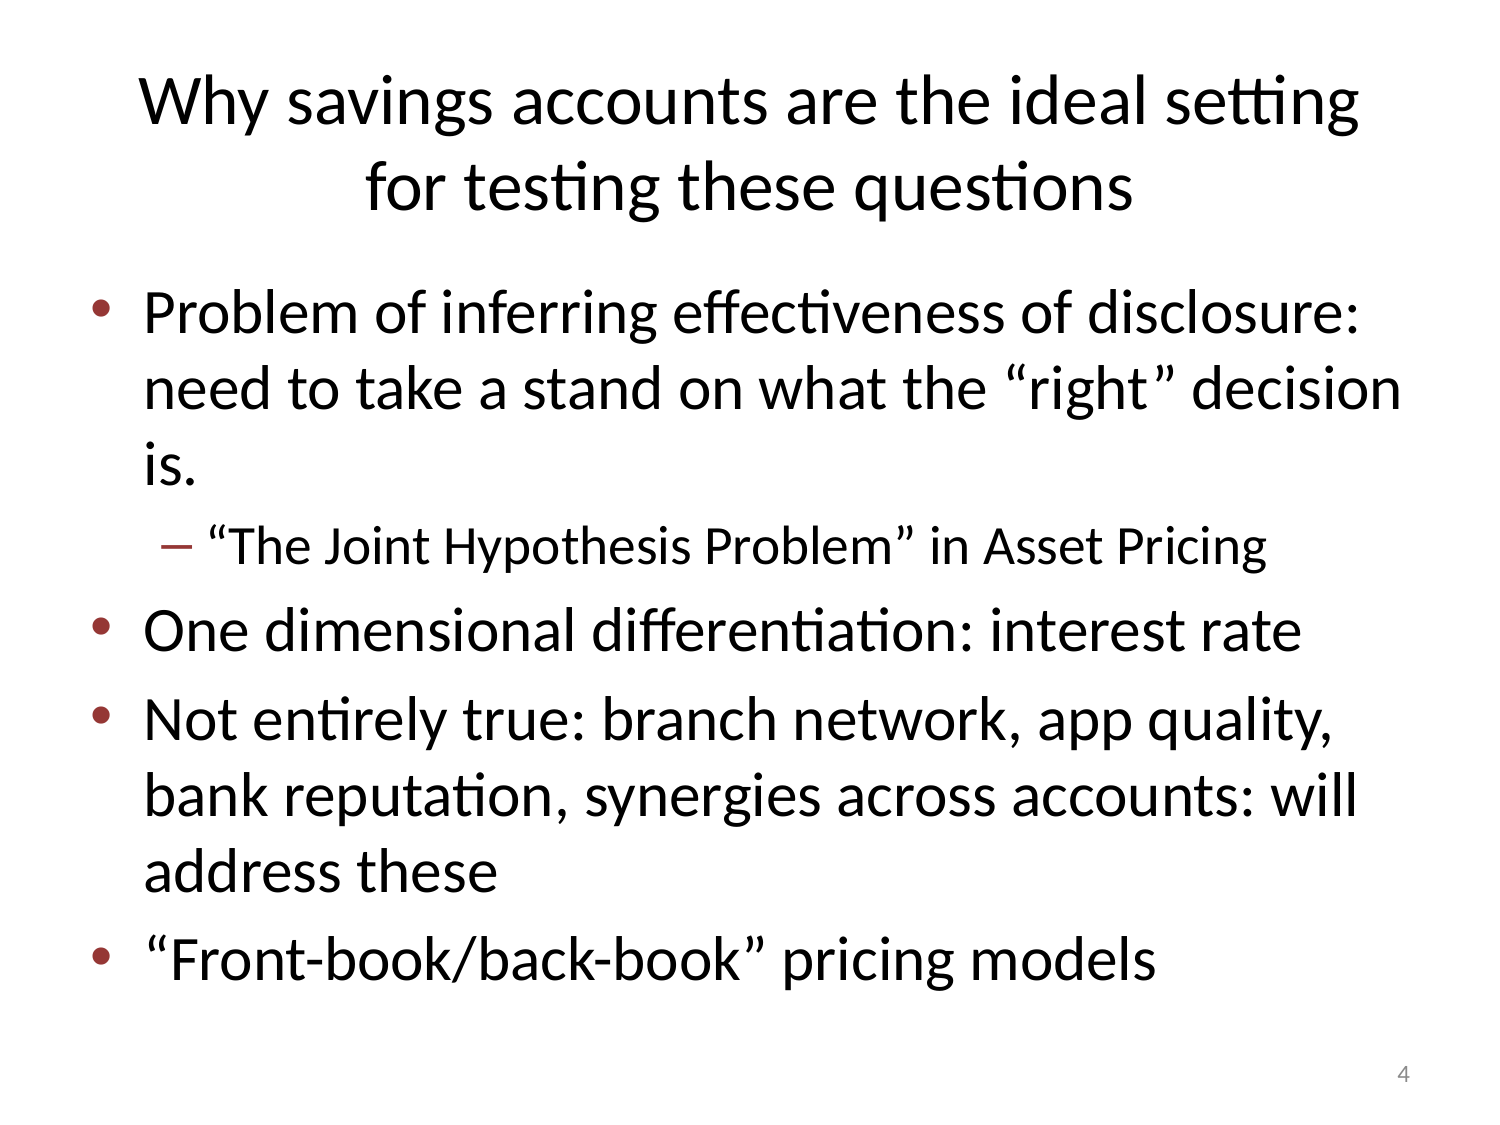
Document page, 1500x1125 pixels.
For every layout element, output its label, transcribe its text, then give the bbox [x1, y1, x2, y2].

title Why savings accounts are the ideal setting for testing these questions [75, 45, 1425, 233]
slide_number 4 [1074, 1042, 1425, 1103]
list Problem of inferring effectiveness of disclosure: need to take a stand on what the “right” decision is. “The Joint Hypothesis Problem” in Asset Pricing One dimensional differentiation: interest rate Not entirely true: branch network, app quality, bank reputation, synergies across accounts: will address these “Front-book/back-book” pricing models [75, 262, 1425, 1005]
